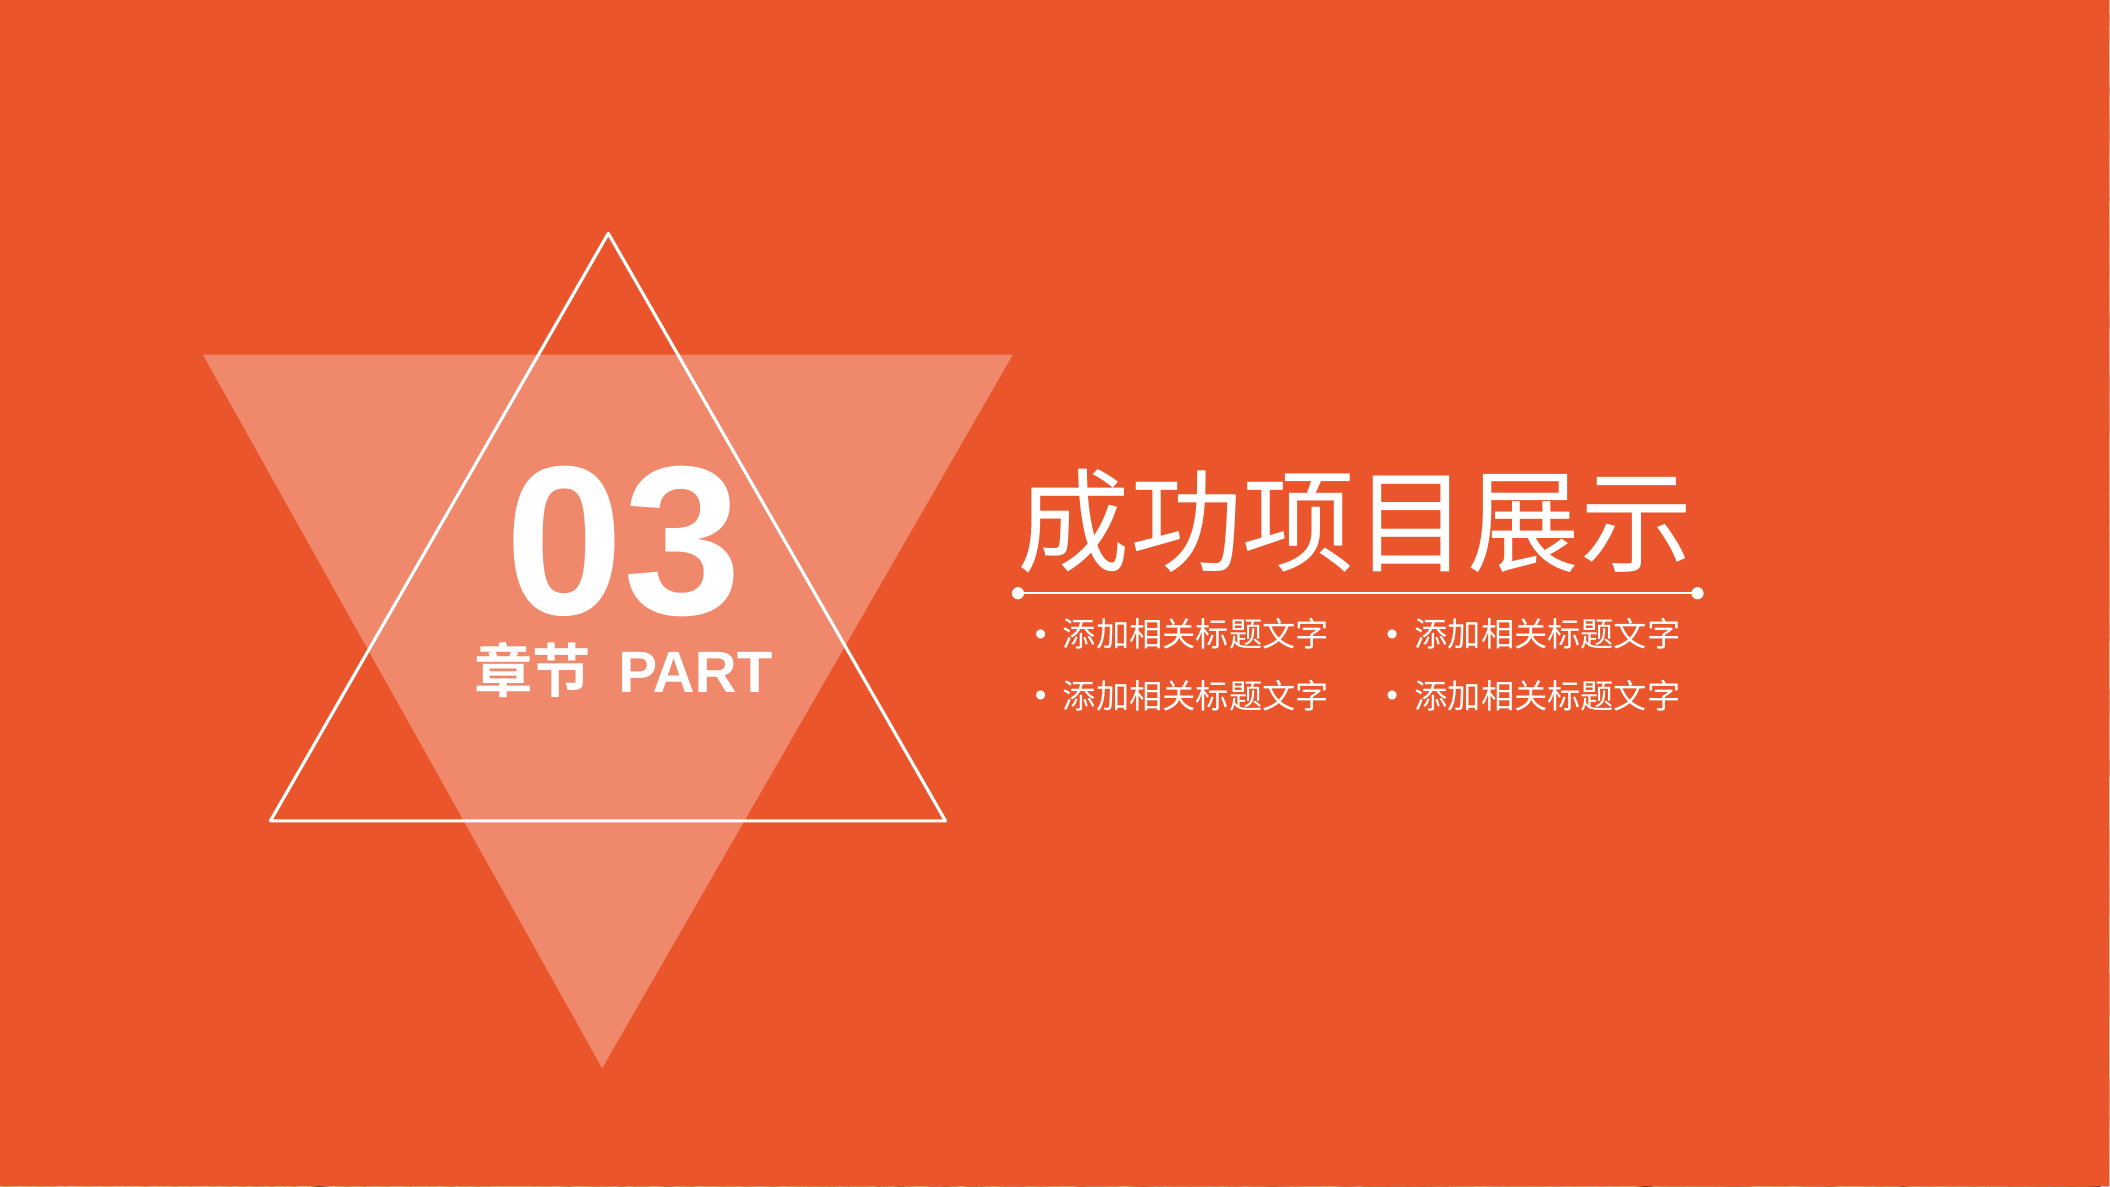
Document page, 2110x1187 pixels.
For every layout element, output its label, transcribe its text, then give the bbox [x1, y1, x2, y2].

text_box 章节 PART [339, 634, 908, 705]
text_box [270, 701, 946, 821]
text_box 成功项目展示 [1017, 450, 1751, 586]
text_box 添加相关标题文字 [1019, 606, 1344, 661]
text_box [511, 233, 705, 401]
text_box 添加相关标题文字 [1371, 606, 1696, 661]
text_box [202, 354, 538, 634]
text_box [679, 354, 1013, 634]
text_box 添加相关标题文字 [1371, 667, 1696, 723]
text_box [0, 0, 2110, 1187]
text_box [463, 821, 745, 1069]
text_box 03 [484, 401, 763, 634]
text_box [377, 449, 484, 634]
text_box 添加相关标题文字 [1019, 667, 1344, 723]
text_box [763, 502, 839, 634]
